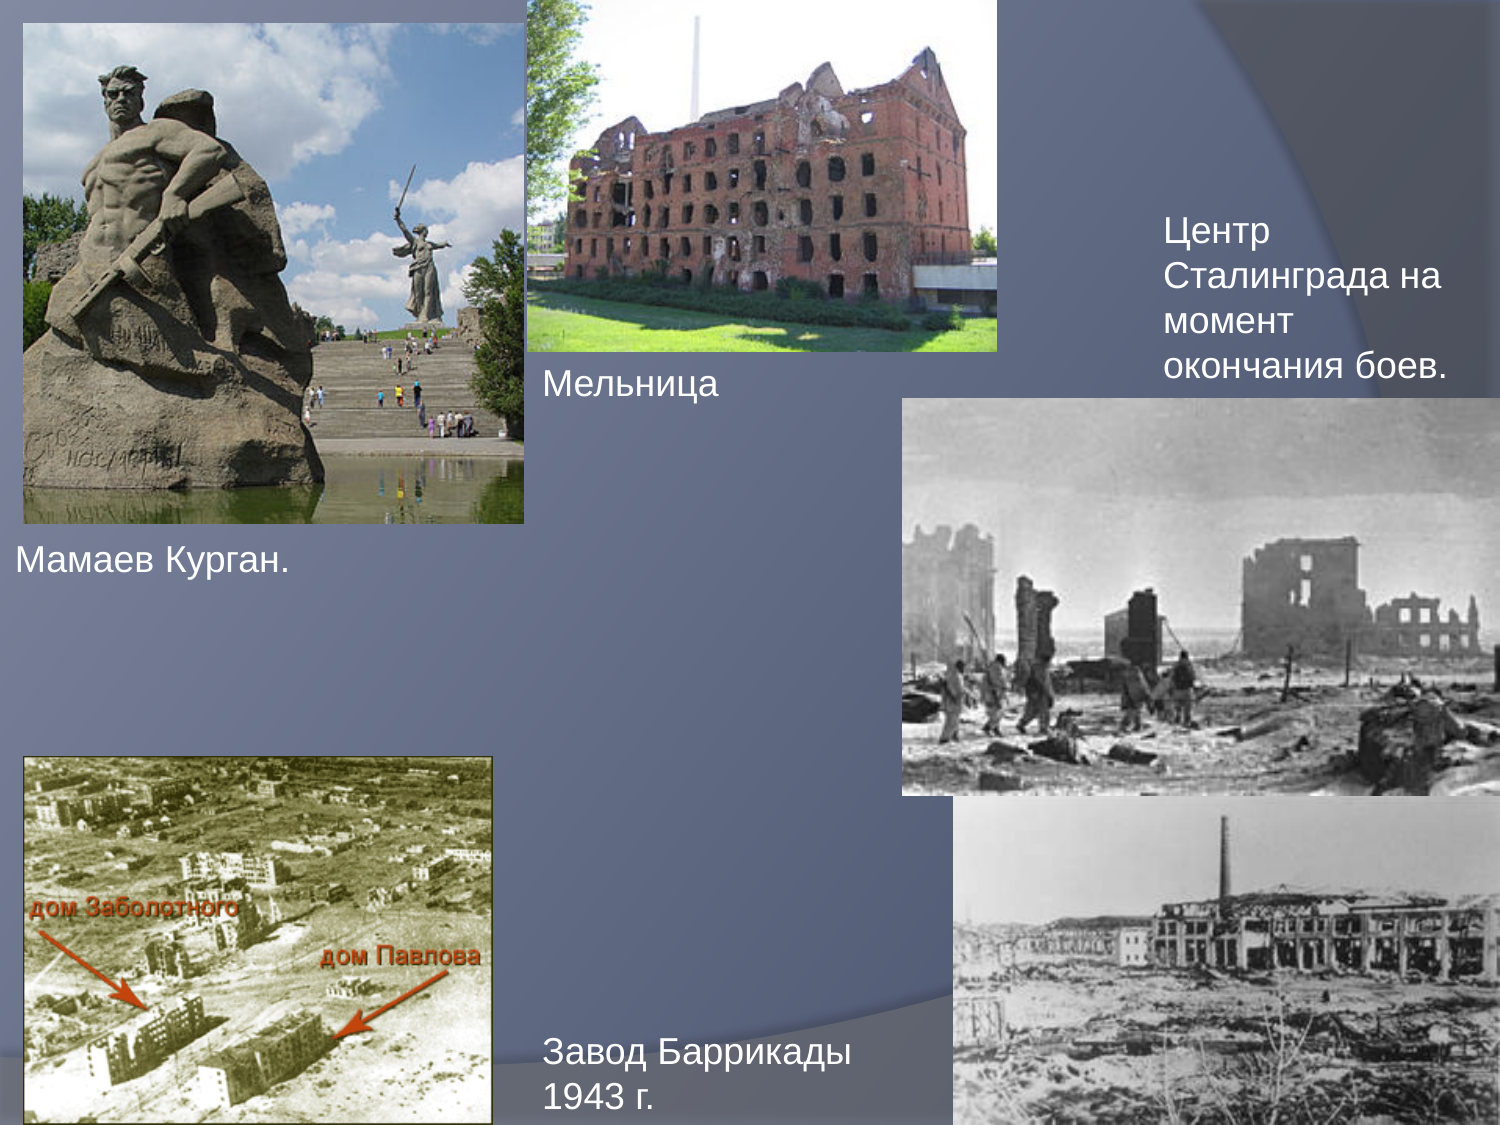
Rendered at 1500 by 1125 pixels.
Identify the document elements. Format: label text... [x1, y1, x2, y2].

text_box Мельница [530, 360, 926, 412]
text_box Завод Баррикады 1943 г. [527, 1019, 914, 1125]
picture [23, 756, 493, 1125]
text_box Мамаев Курган. [0, 527, 516, 588]
picture [902, 398, 1500, 1125]
picture [23, 23, 524, 524]
picture [527, 0, 997, 352]
text_box Центр Сталинграда на момент окончания боев. [1148, 199, 1500, 394]
